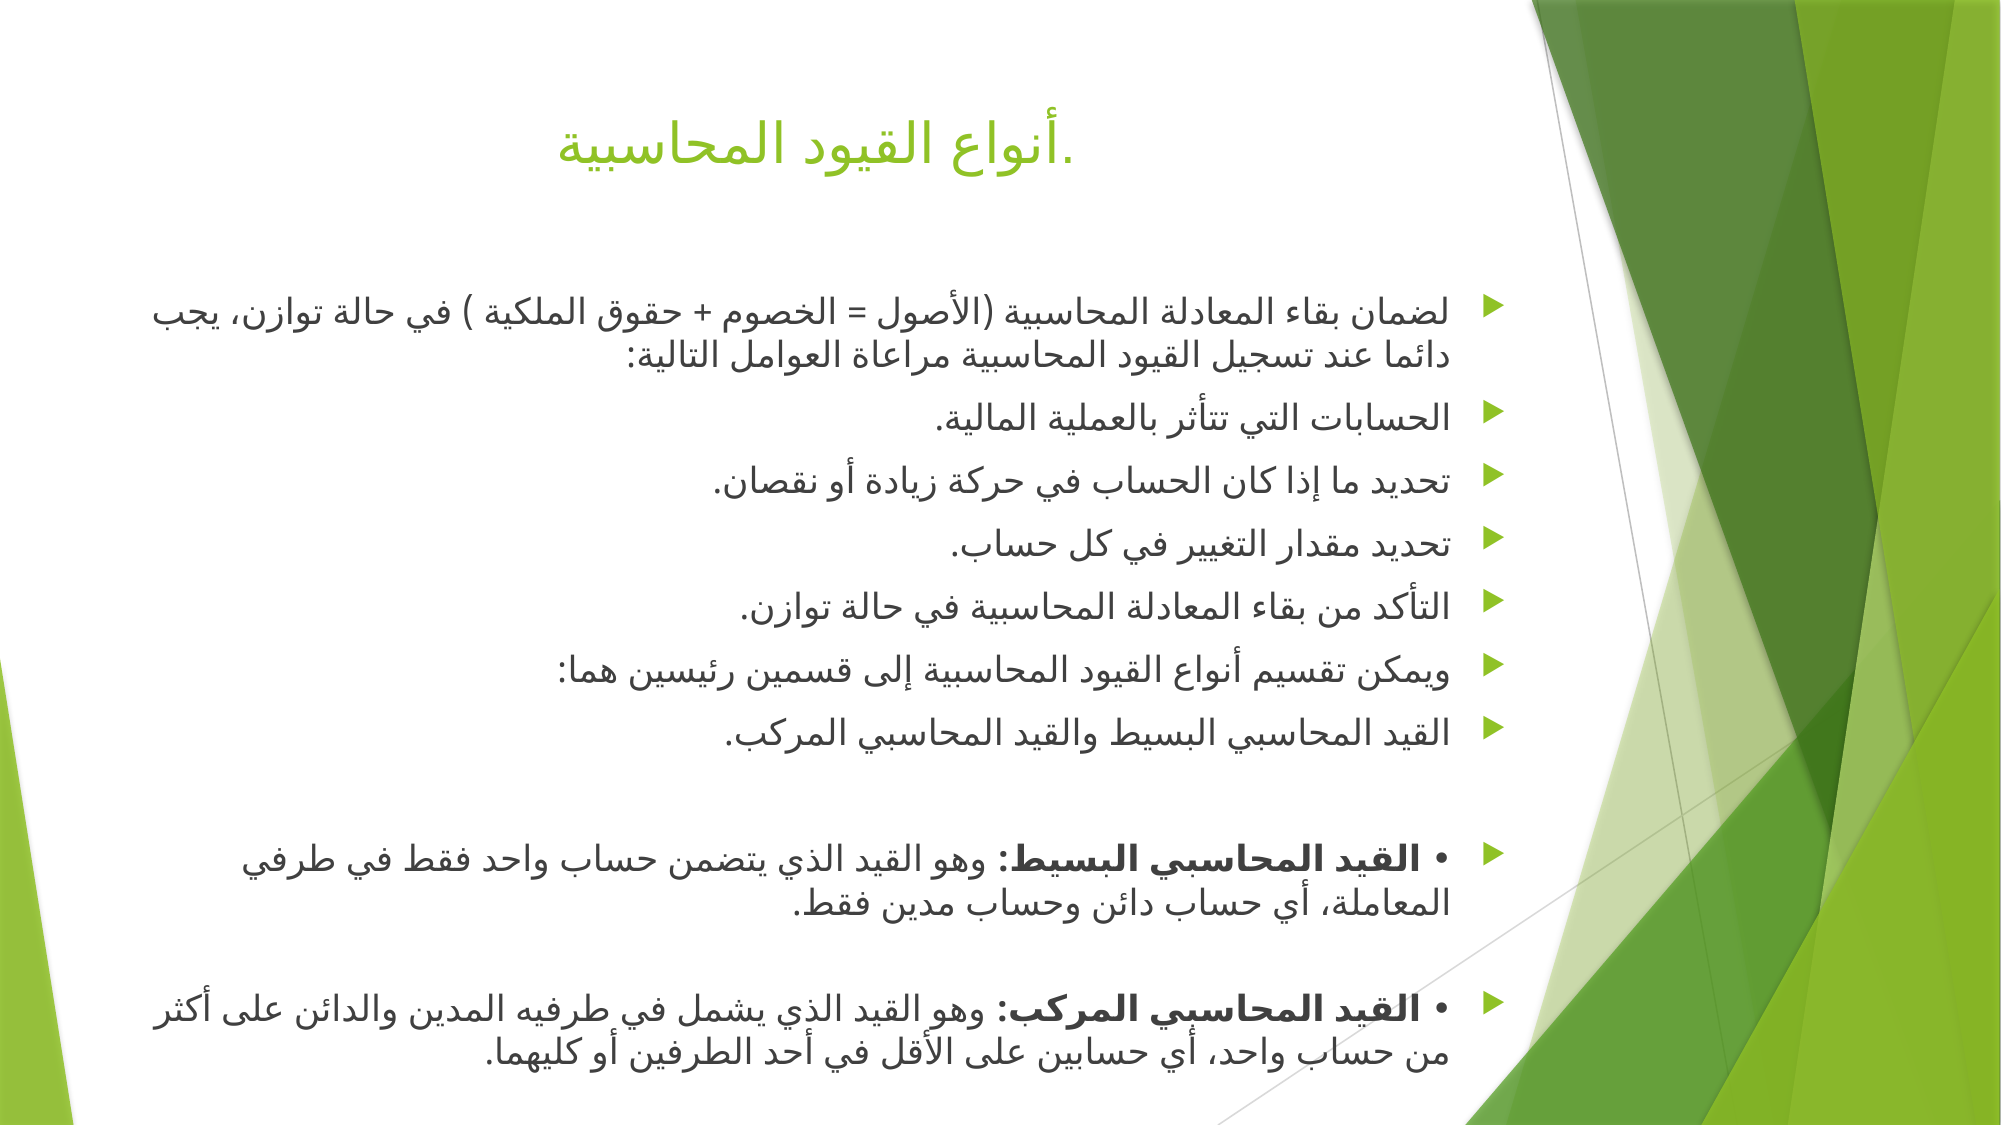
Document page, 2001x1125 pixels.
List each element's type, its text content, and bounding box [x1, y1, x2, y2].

title .أنواع القيود المحاسبية [111, 99, 1522, 280]
list لضمان بقاء المعادلة المحاسبية (الأصول = الخصوم + حقوق الملكية ) في حالة توازن، يجب دائما عند تسجيل القيود المحاسبية مراعاة العوامل التالية: الحسابات التي تتأثر بالعملية المالية. تحديد ما إذا كان الحساب في حركة زيادة أو نقصان. تحديد مقدار التغيير في كل حساب. التأكد من بقاء المعادلة المحاسبية في حالة توازن. ويمكن تقسيم أنواع القيود المحاسبية إلى قسمين رئيسين هما: القيد المحاسبي البسيط والقيد المحاسبي المركب. • القيد المحاسبي البسيط: وهو القيد الذي يتضمن حساب واحد فقط في طرفي المعاملة، أي حساب دائن وحساب مدين فقط. • القيد المحاسبي المركب: وهو القيد الذي يشمل في طرفيه المدين والدائن على أكثر من حساب واحد، أي حسابين على الأقل في أحد الطرفين أو كليهما. [111, 280, 1522, 1080]
